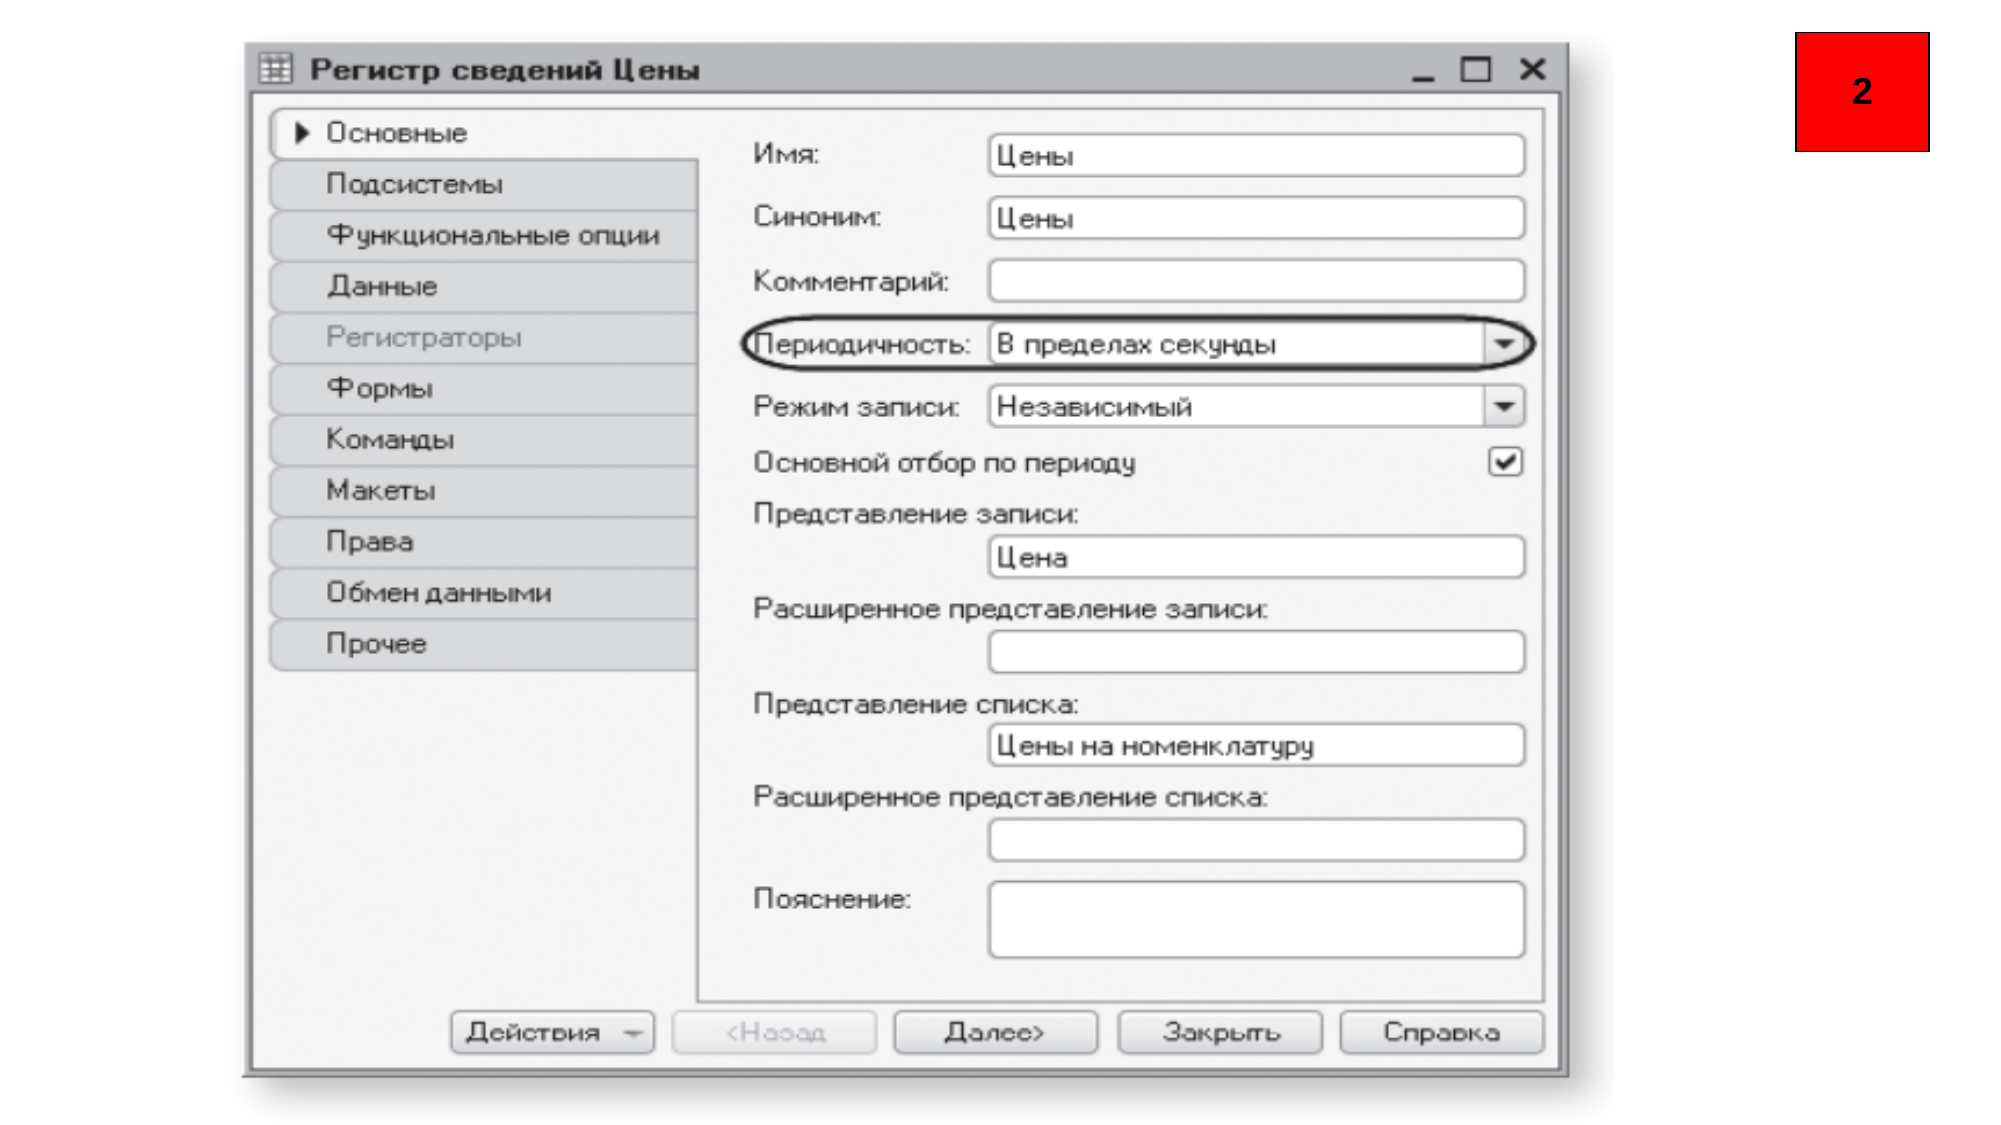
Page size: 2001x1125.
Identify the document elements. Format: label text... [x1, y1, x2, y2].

title 2 [1795, 32, 1930, 152]
picture [214, 32, 1614, 1125]
